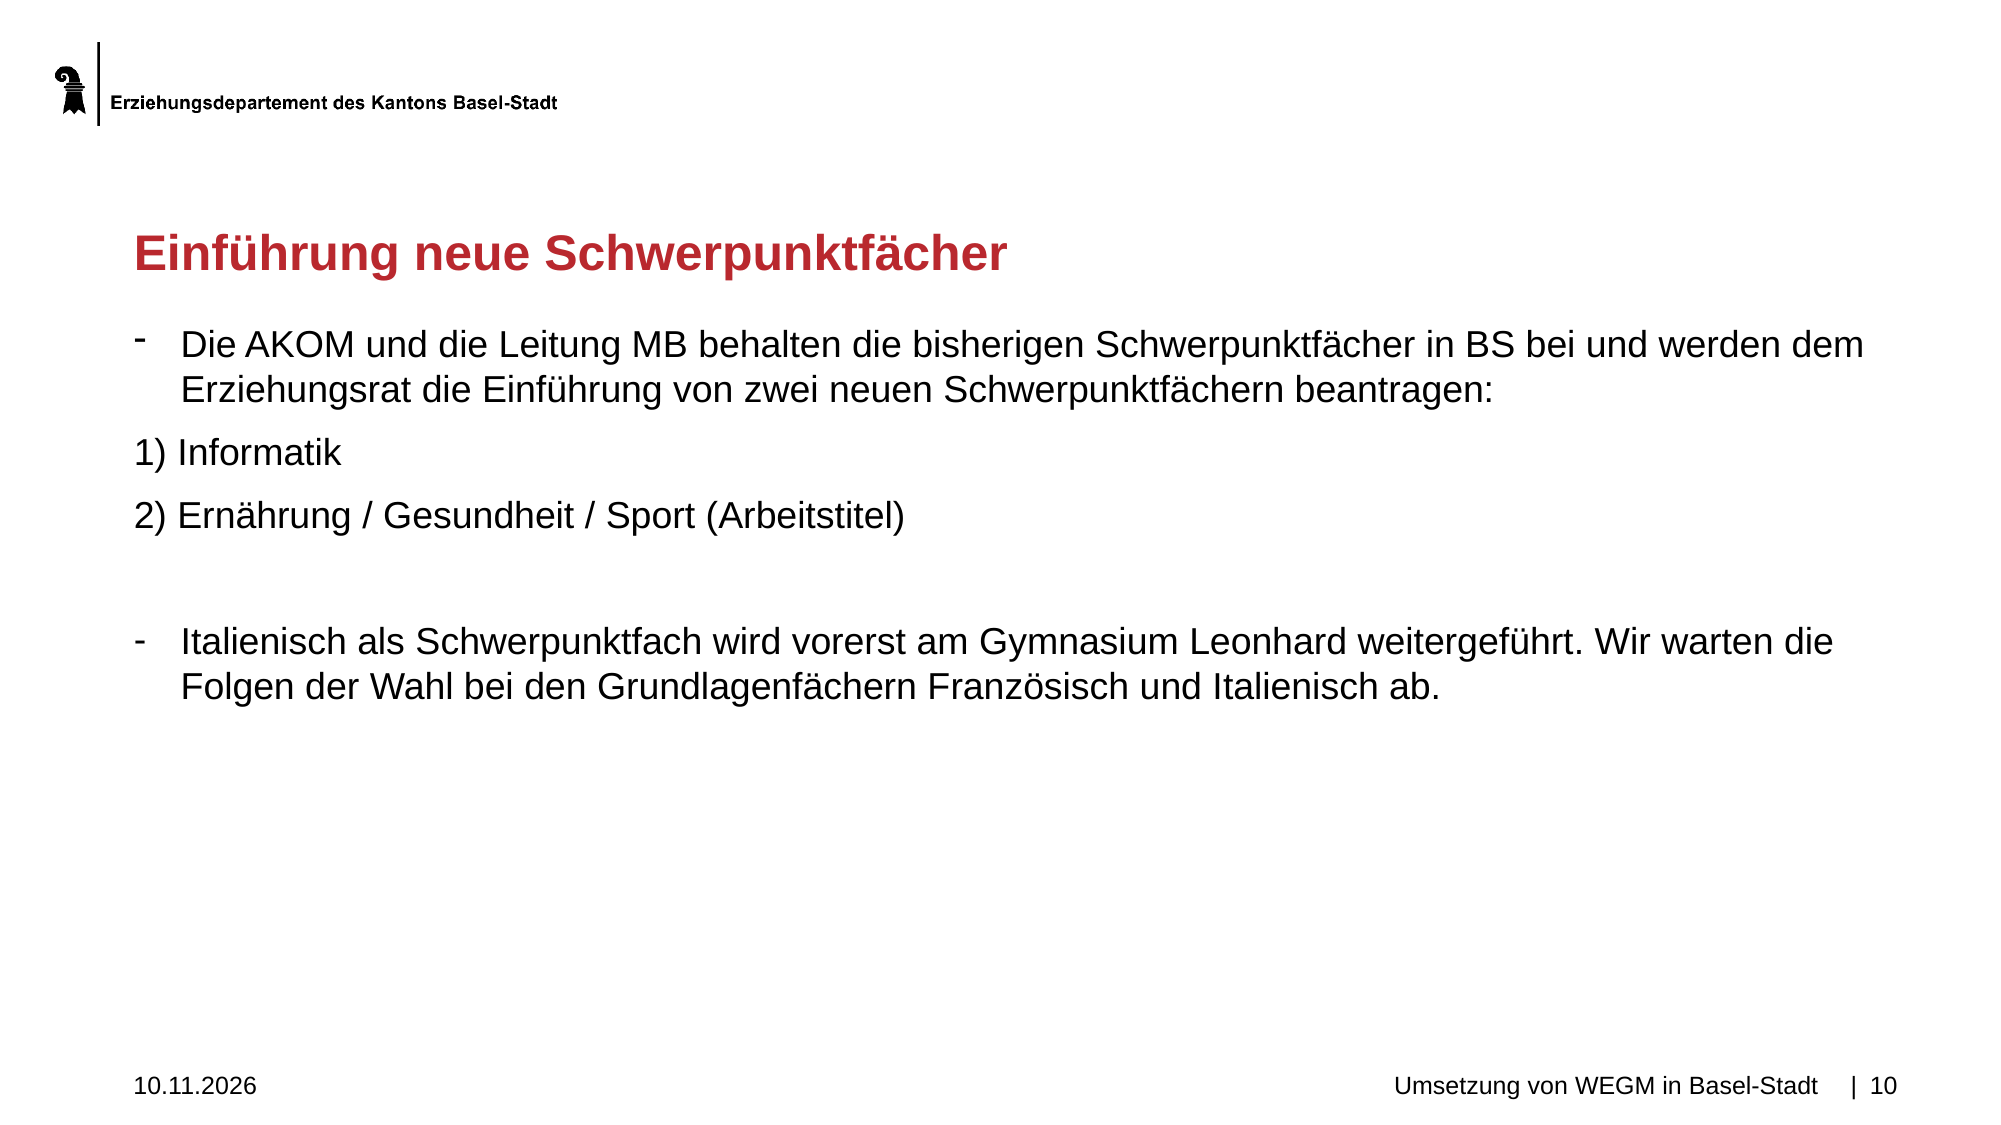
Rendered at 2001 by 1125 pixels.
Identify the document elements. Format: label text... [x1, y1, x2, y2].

slide_number | 10 [1850, 1064, 2000, 1125]
title Einführung neue Schwerpunktfächer [133, 219, 1914, 281]
list Die AKOM und die Leitung MB behalten die bisherigen Schwerpunktfächer in BS bei und werden dem Erziehungsrat die Einführung von zwei neuen Schwerpunktfächern beantragen: 1) Informatik 2) Ernährung / Gesundheit / Sport (Arbeitstitel) Italienisch als Schwerpunktfach wird vorerst am Gymnasium Leonhard weitergeführt. Wir warten die Folgen der Wahl bei den Grundlagenfächern Französisch und Italienisch ab. [133, 320, 1914, 1018]
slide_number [133, 1064, 567, 1125]
picture [54, 42, 557, 126]
footer Umsetzung von WEGM in Basel-Stadt [598, 1064, 1820, 1125]
